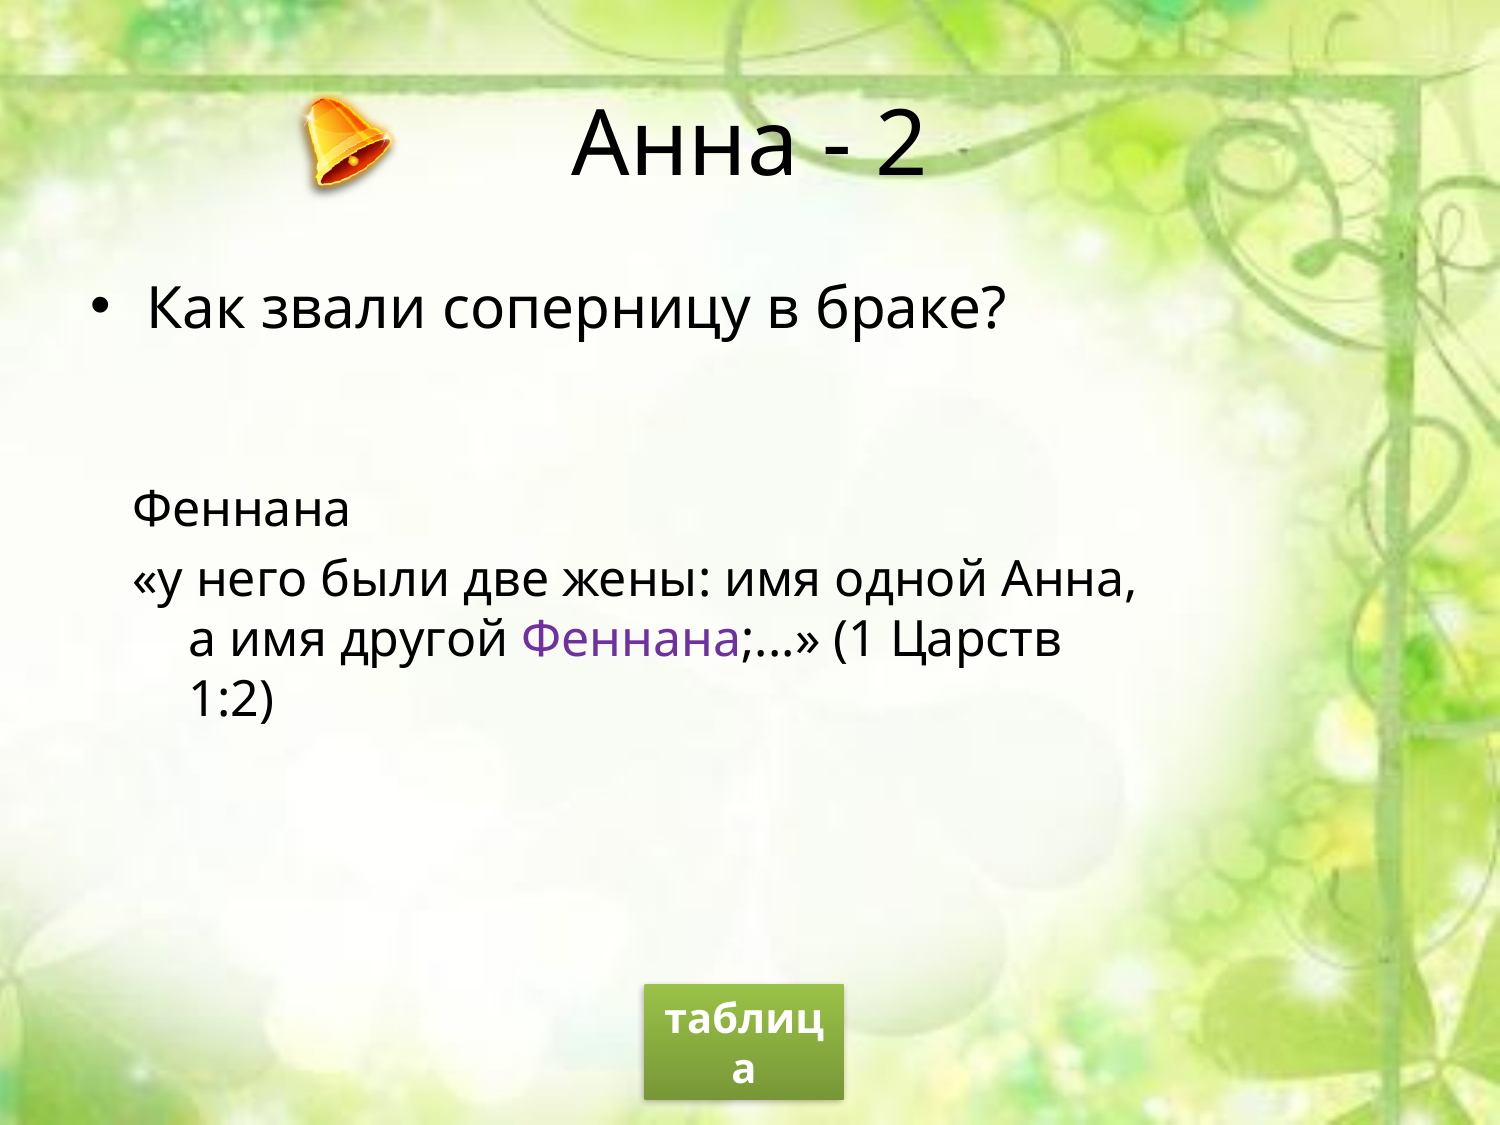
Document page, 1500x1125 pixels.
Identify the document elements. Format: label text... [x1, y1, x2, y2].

text_box таблица [644, 984, 844, 1100]
title Анна - 2 [75, 45, 1425, 233]
list Феннана «у него были две жены: имя одной Анна, а имя другой Феннана;...» (1 Царств 1:2) [117, 468, 1172, 879]
picture [0, 0, 1500, 1125]
list Как звали соперницу в браке? [75, 262, 1207, 387]
